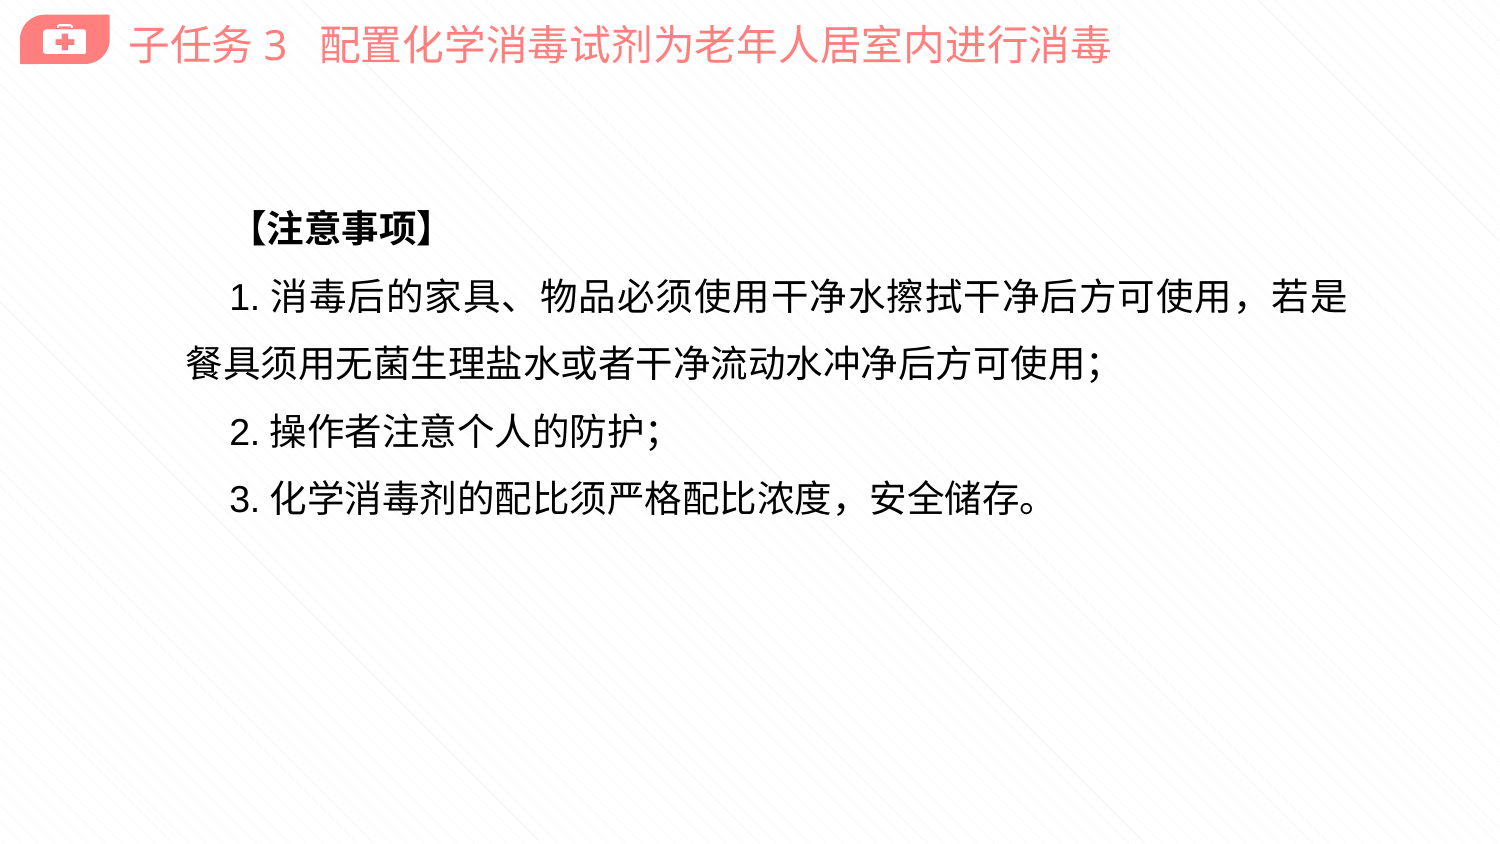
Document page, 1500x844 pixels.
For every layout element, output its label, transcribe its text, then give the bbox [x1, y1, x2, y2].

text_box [19, 11, 1254, 78]
text_box 【注意事项】 1.消毒后的家具、物品必须使用干净水擦拭干净后方可使用，若是餐具须用无菌生理盐水或者干净流动水冲净后方可使用； 2.操作者注意个人的防护； 3.化学消毒剂的配比须严格配比浓度，安全储存。 [170, 175, 1363, 528]
